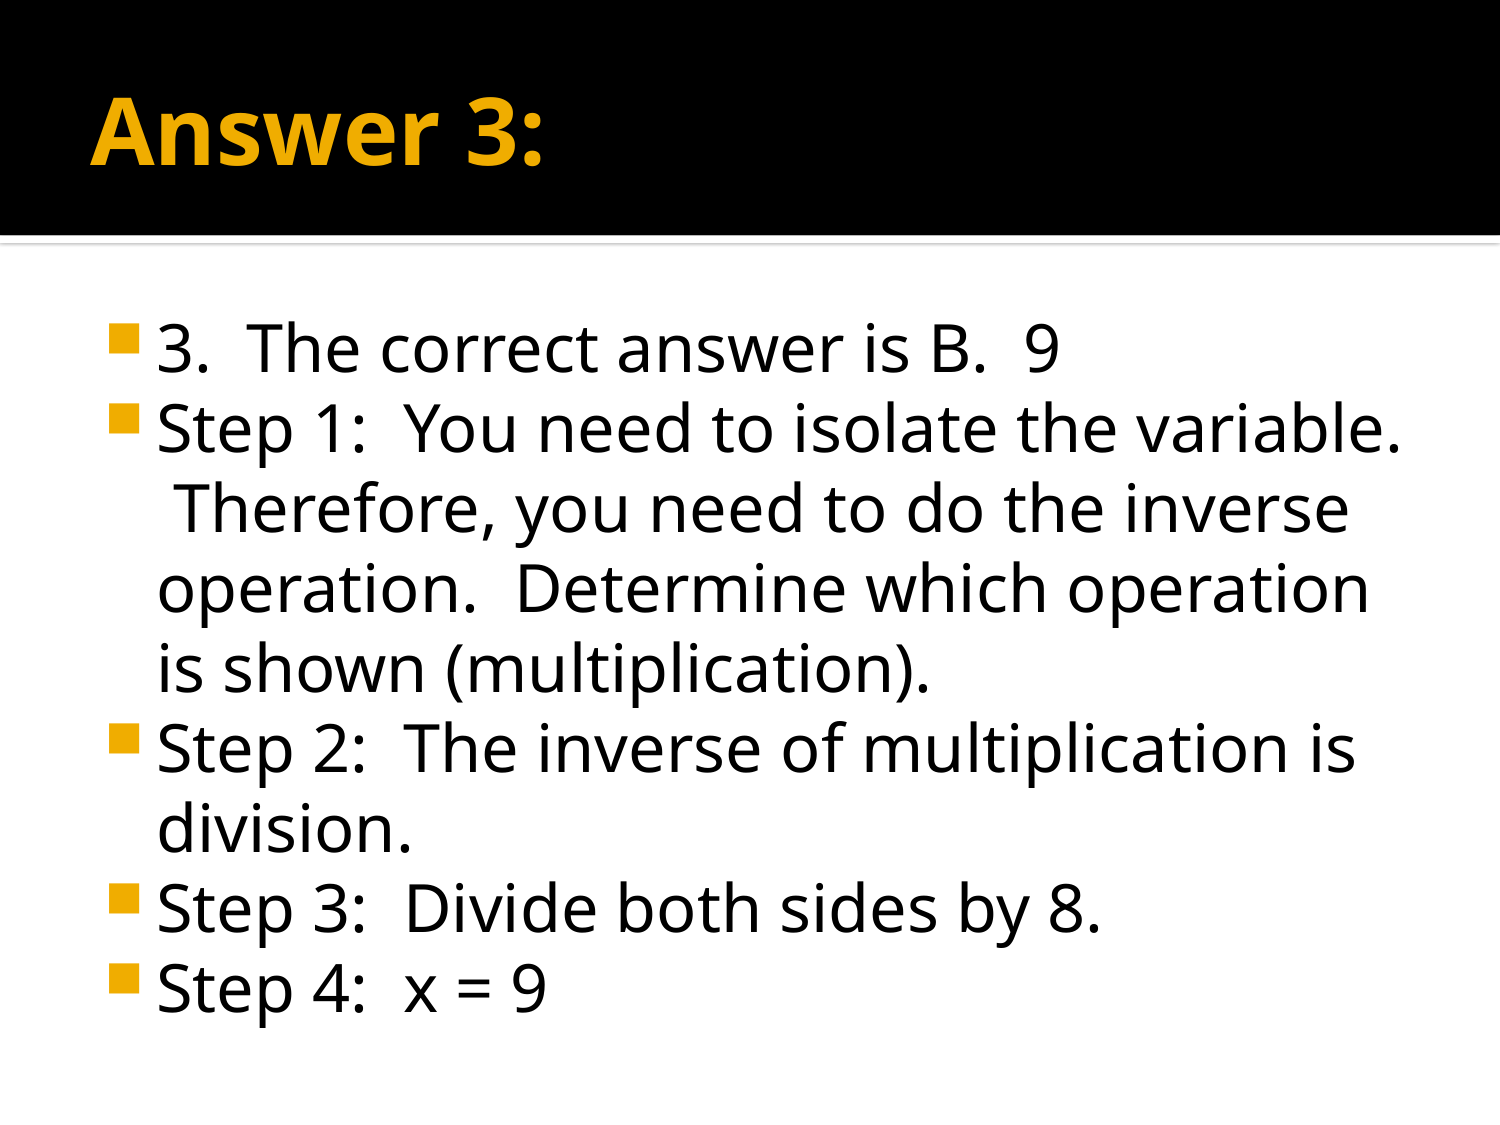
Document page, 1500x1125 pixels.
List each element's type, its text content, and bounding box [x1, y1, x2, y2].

list 3. The correct answer is B. 9 Step 1: You need to isolate the variable. Therefore, you need to do the inverse operation. Determine which operation is shown (multiplication). Step 2: The inverse of multiplication is division. Step 3: Divide both sides by 8. Step 4: x = 9 [75, 291, 1425, 1050]
title Answer 3: [75, 25, 1425, 231]
